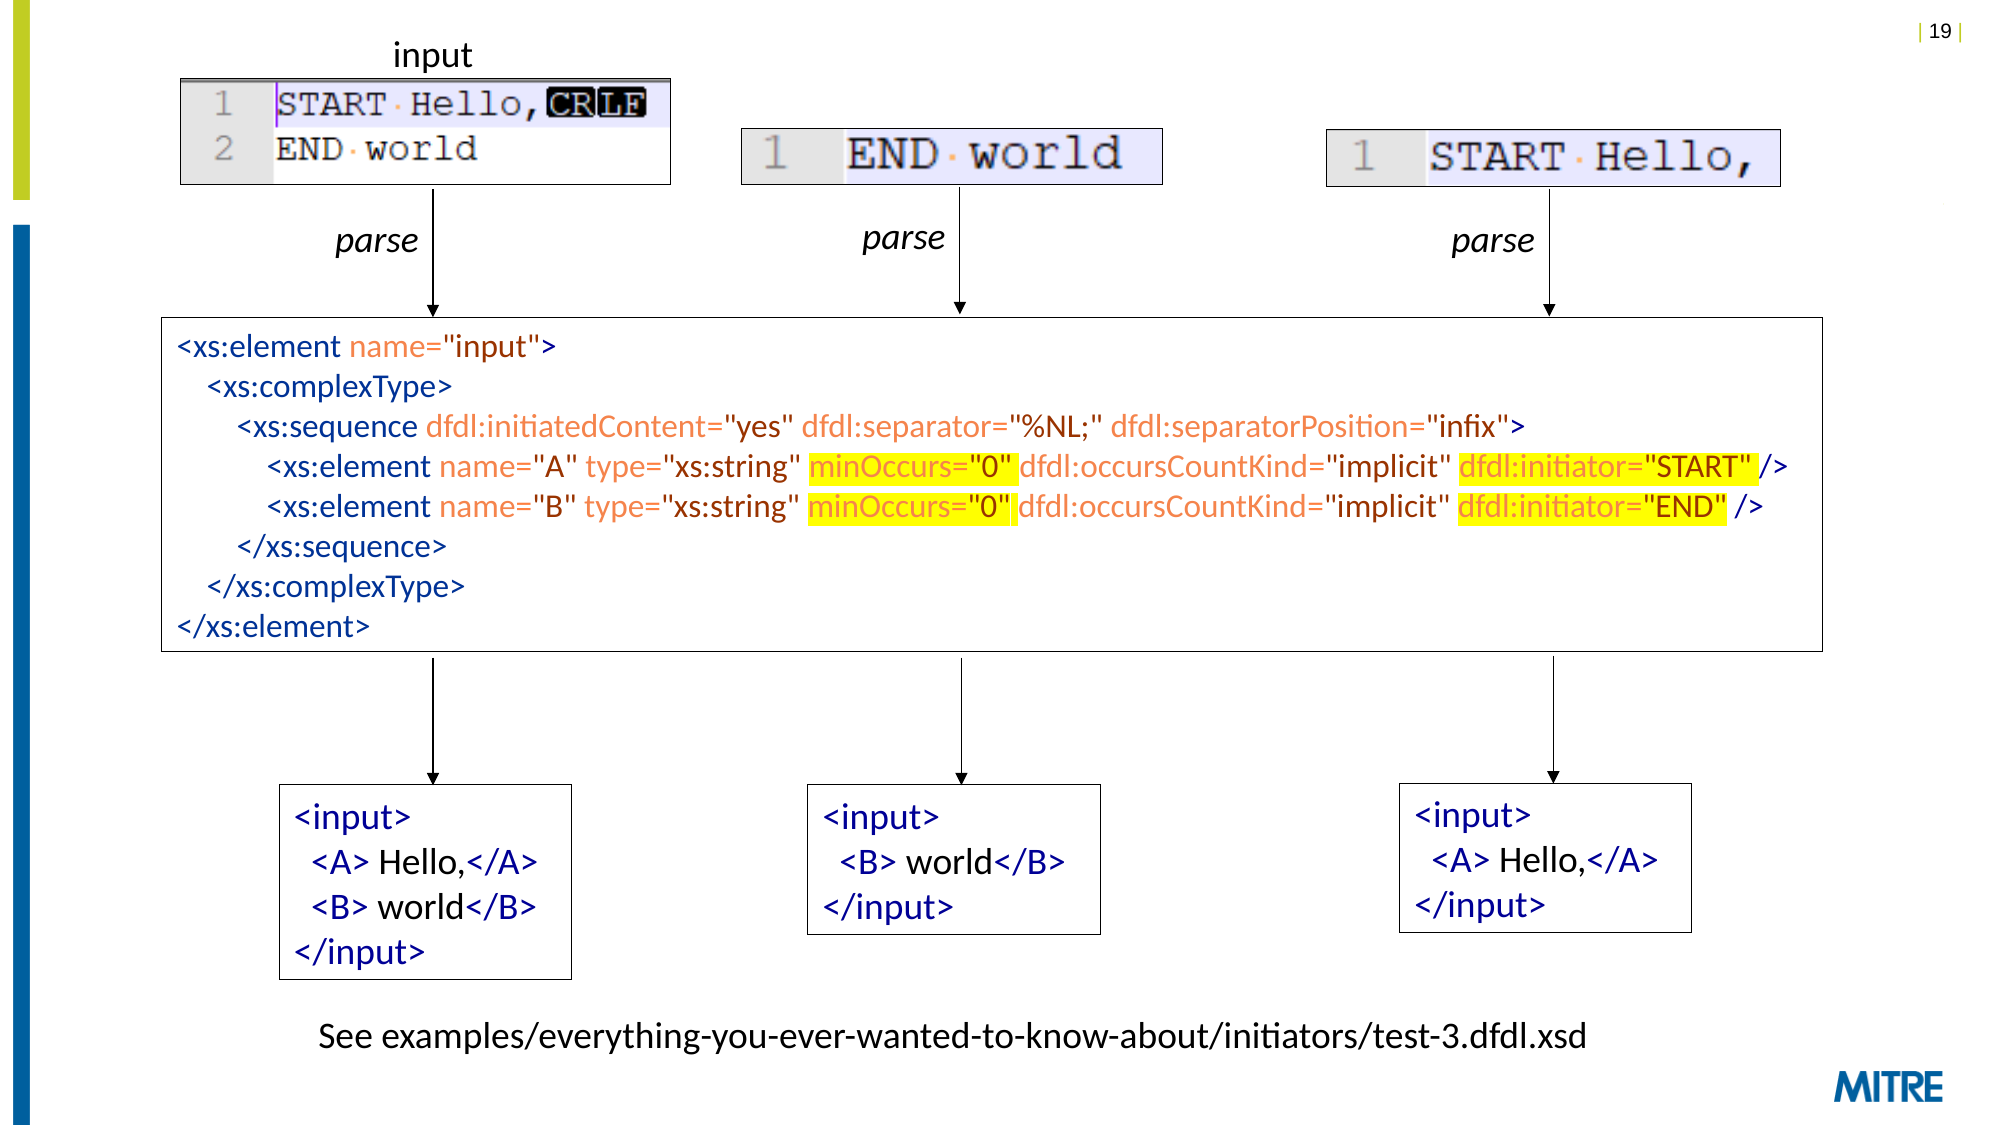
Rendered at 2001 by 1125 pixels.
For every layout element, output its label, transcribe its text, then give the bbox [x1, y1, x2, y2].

text_box input [378, 22, 489, 78]
picture [1834, 1068, 1945, 1109]
picture [1326, 129, 1781, 187]
text_box <input> <A> Hello,</A> </input> [1399, 783, 1692, 933]
text_box parse [320, 208, 432, 268]
picture [741, 128, 1163, 185]
text_box parse [1436, 207, 1549, 268]
picture [180, 78, 671, 185]
text_box See examples/everything-you-ever-wanted-to-know-about/initiators/test-3.dfdl.xsd [303, 1003, 1604, 1063]
text_box <input> <A> Hello,</A> <B> world</B> </input> [279, 784, 572, 980]
text_box <input> <B> world</B> </input> [807, 784, 1101, 935]
text_box parse [847, 205, 959, 265]
text_box <xs:element name="input"> <xs:complexType> <xs:sequence dfdl:initiatedContent="yes" dfdl:separator="%NL;" dfdl:separatorPosition="infix"> <xs:element name="A" type="xs:string" minOccurs="0" dfdl:occursCountKind="implicit" dfdl:initiator="START" /> <xs:element name="B" type="xs:string" minOccurs="0" dfdl:occursCountKind="implicit" dfdl:initiator="END" /> </xs:sequence> </xs:complexType> </xs:element> [161, 317, 1823, 652]
